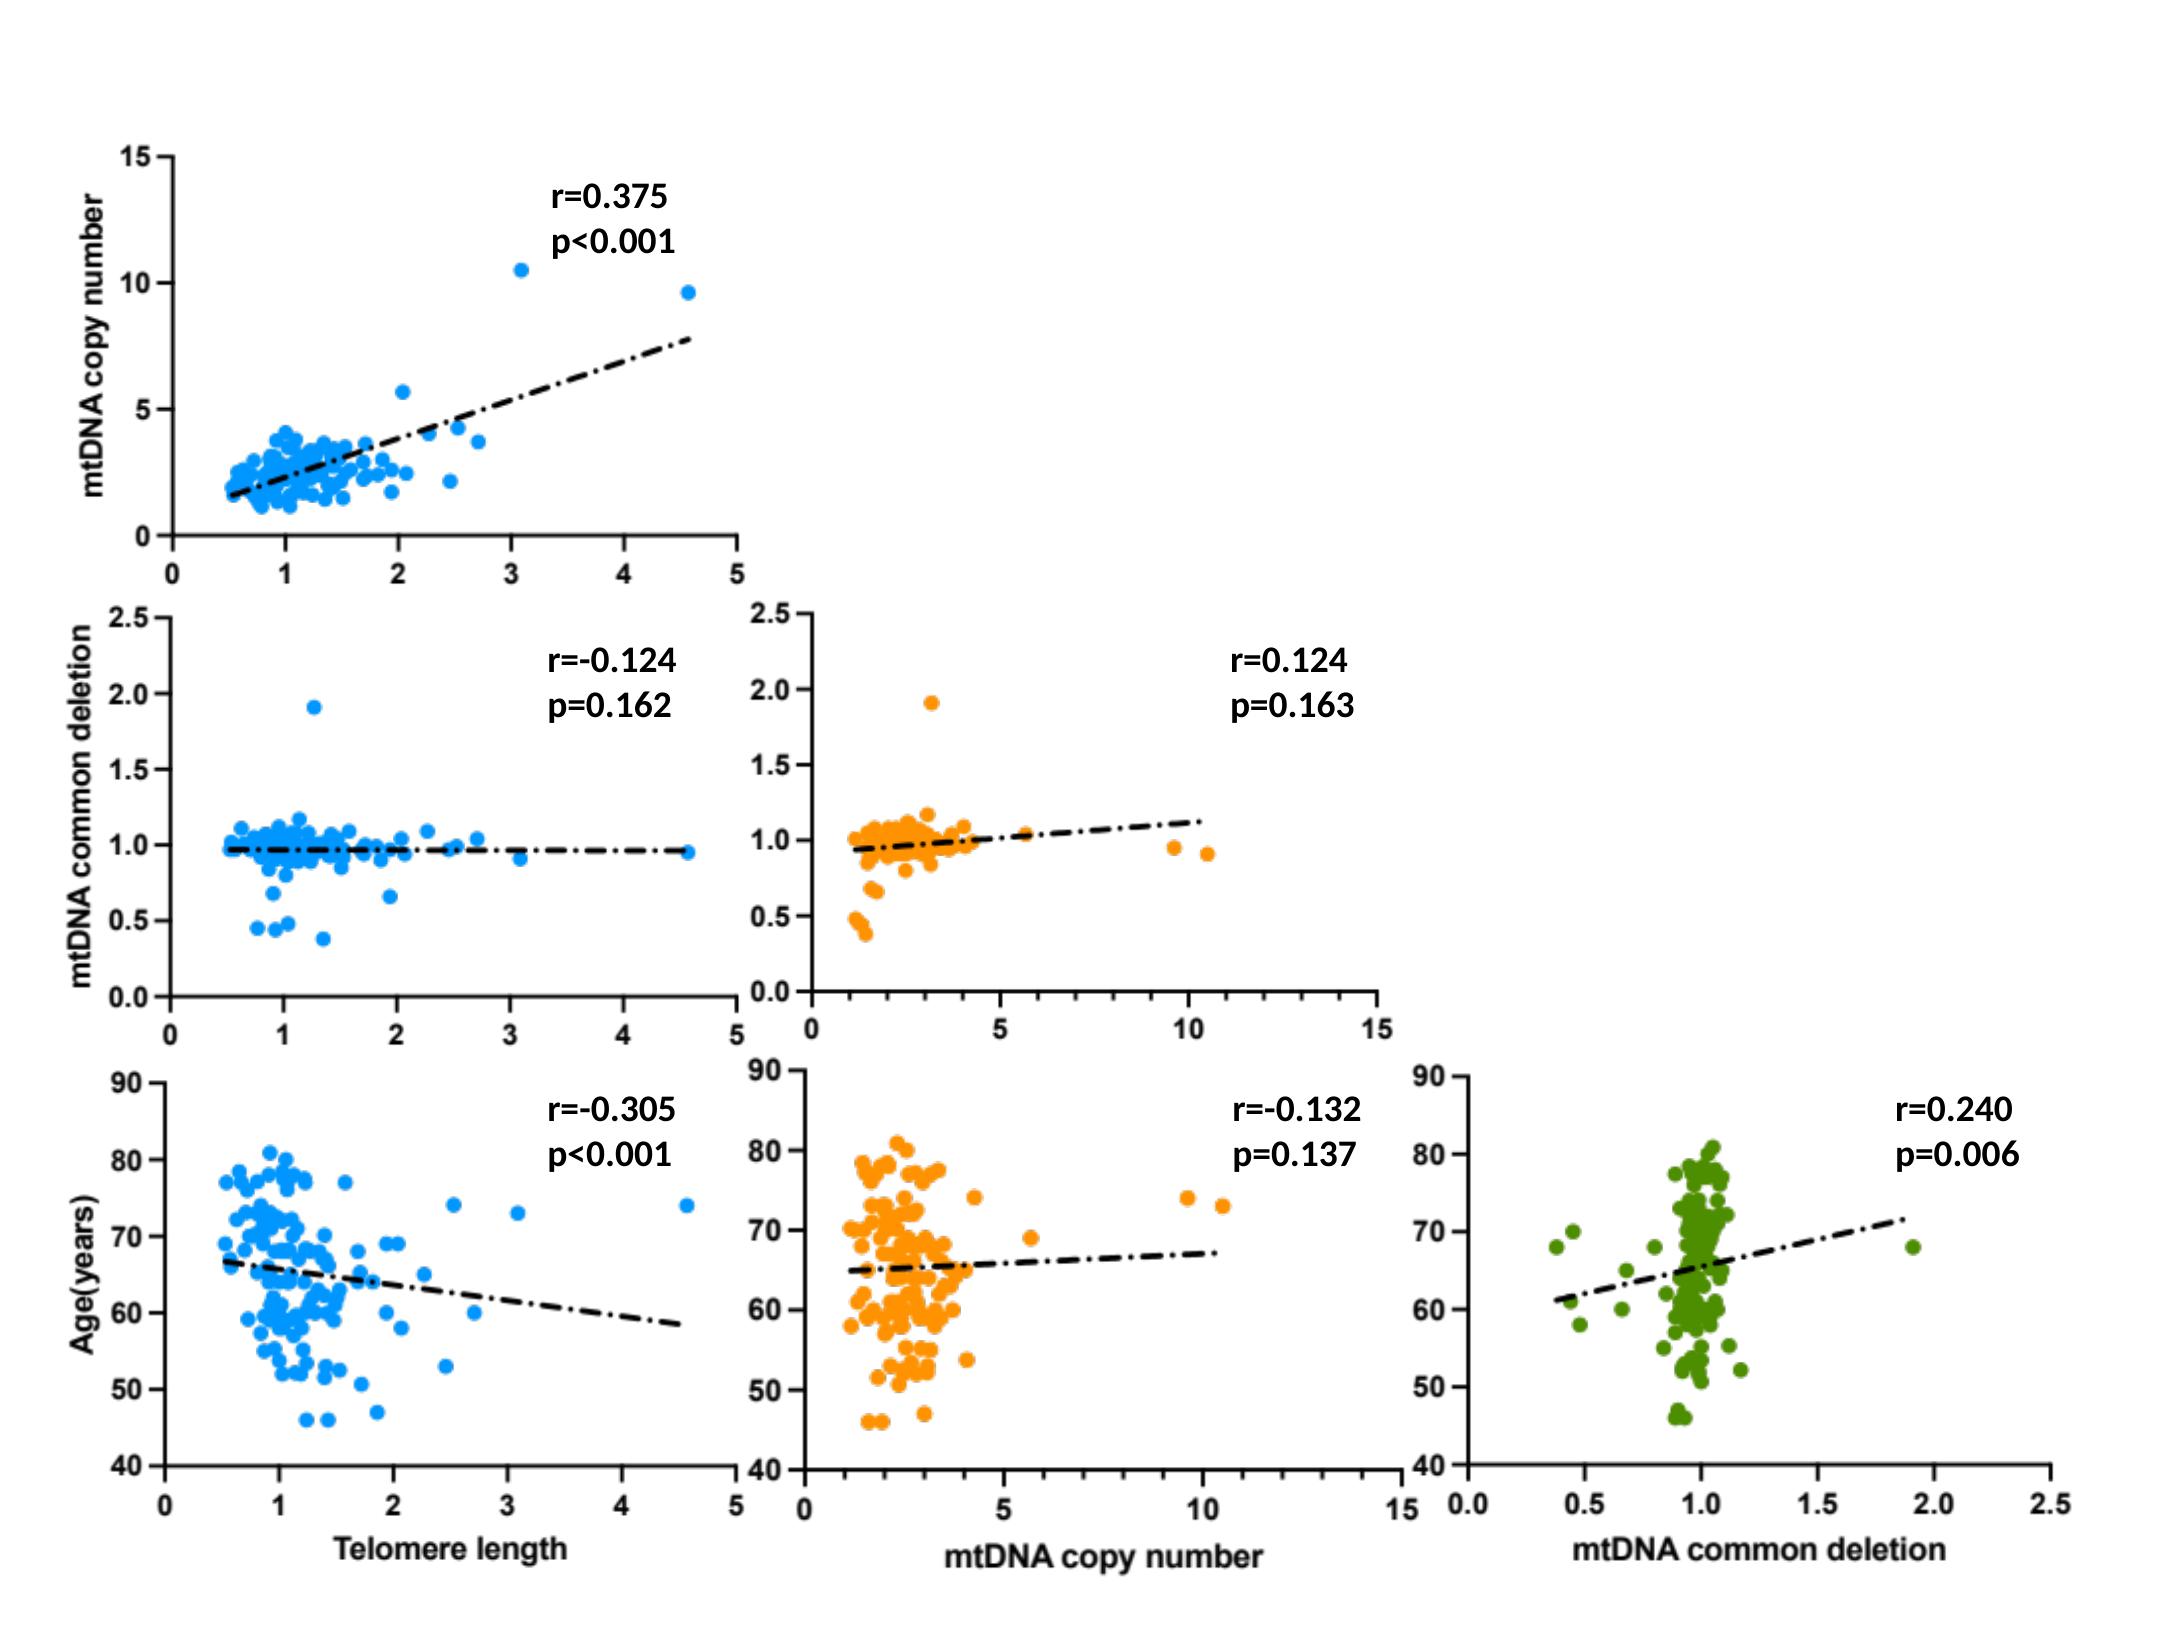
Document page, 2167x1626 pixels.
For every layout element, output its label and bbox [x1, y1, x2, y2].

text_box [49, 125, 2120, 1585]
